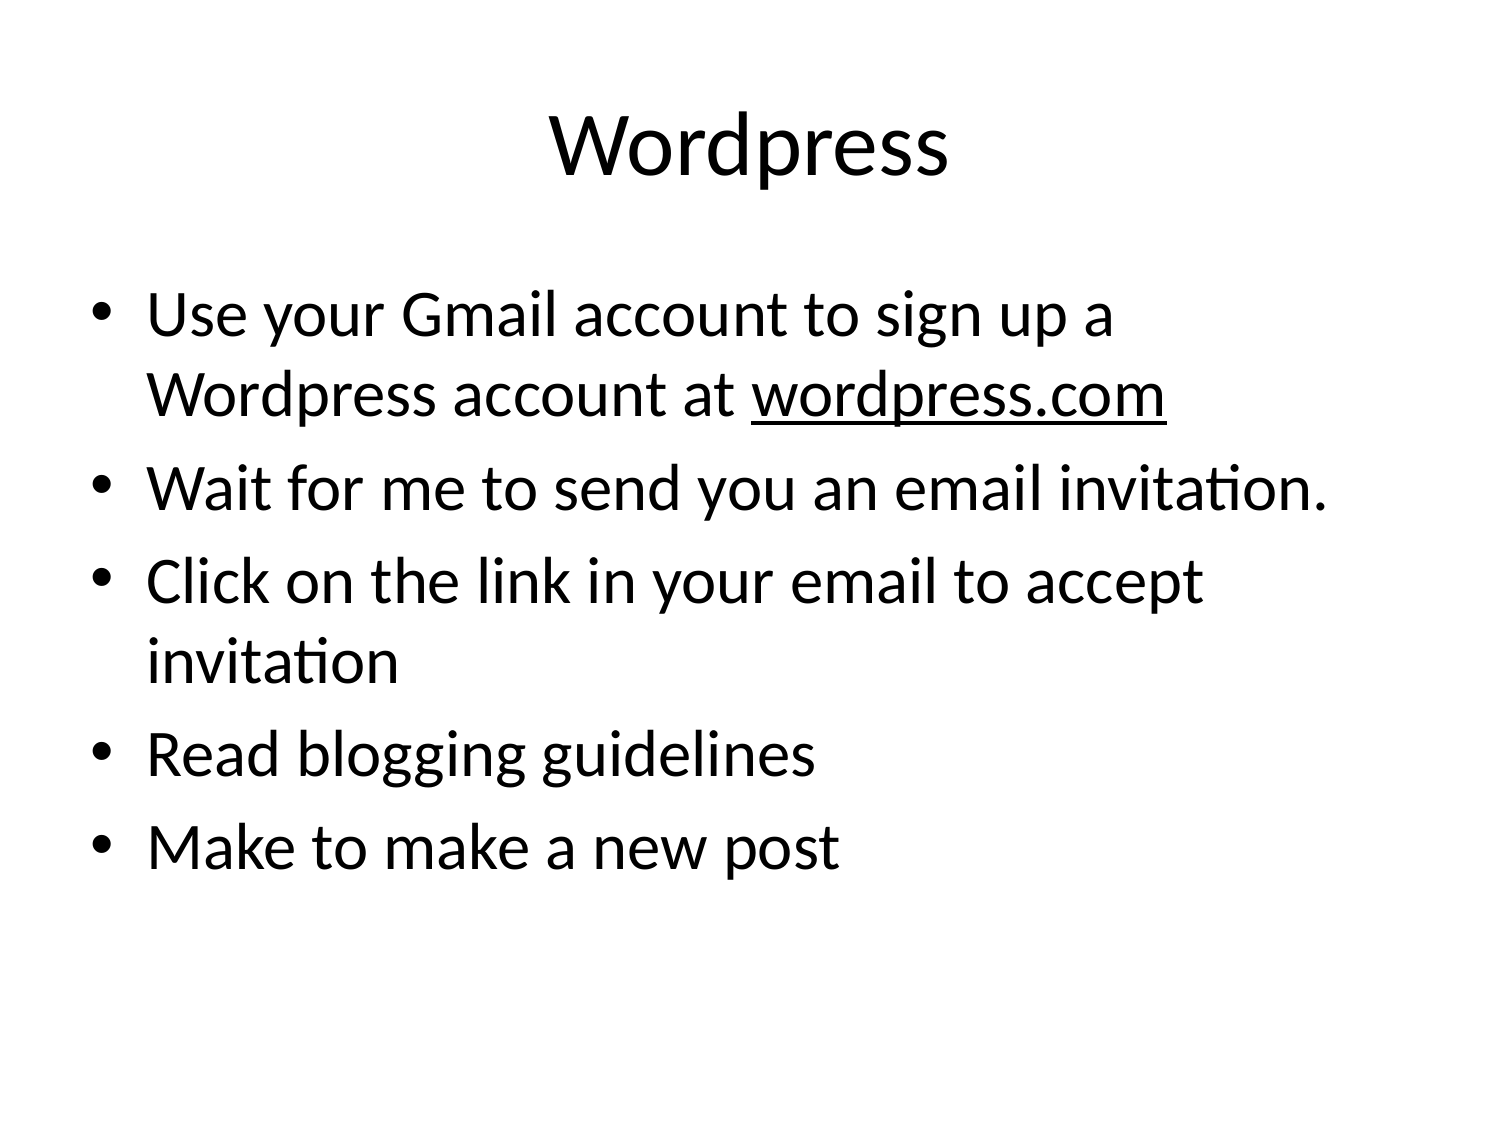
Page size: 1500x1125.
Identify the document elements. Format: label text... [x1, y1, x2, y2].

title Wordpress [75, 45, 1425, 233]
list Use your Gmail account to sign up a Wordpress account at wordpress.com Wait for me to send you an email invitation. Click on the link in your email to accept invitation Read blogging guidelines Make to make a new post [75, 262, 1425, 1005]
